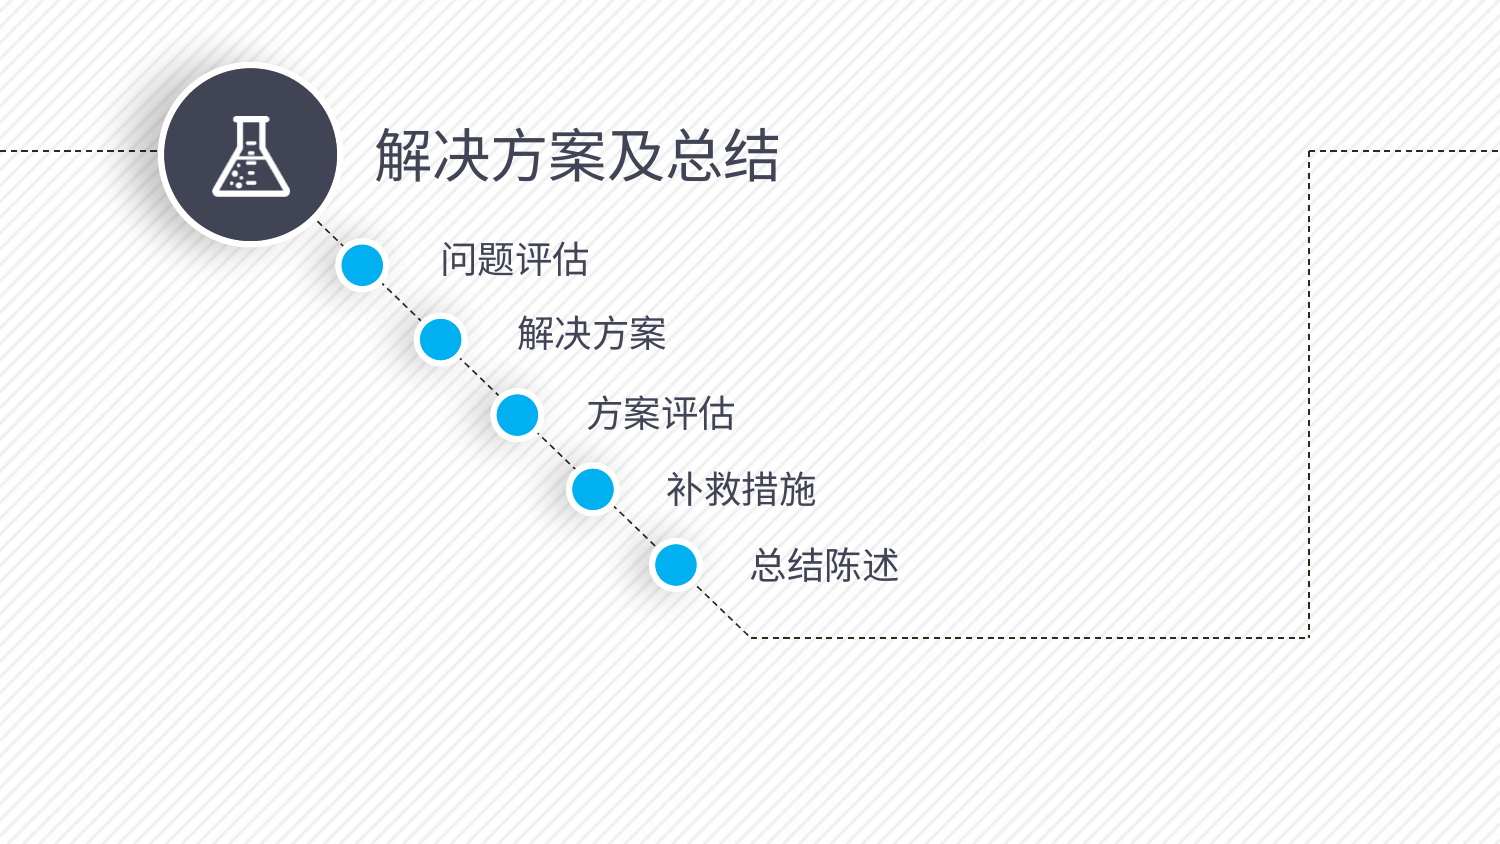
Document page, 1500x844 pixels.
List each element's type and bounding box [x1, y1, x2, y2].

text_box [160, 64, 341, 245]
picture [0, 0, 1500, 844]
text_box [244, 151, 749, 636]
